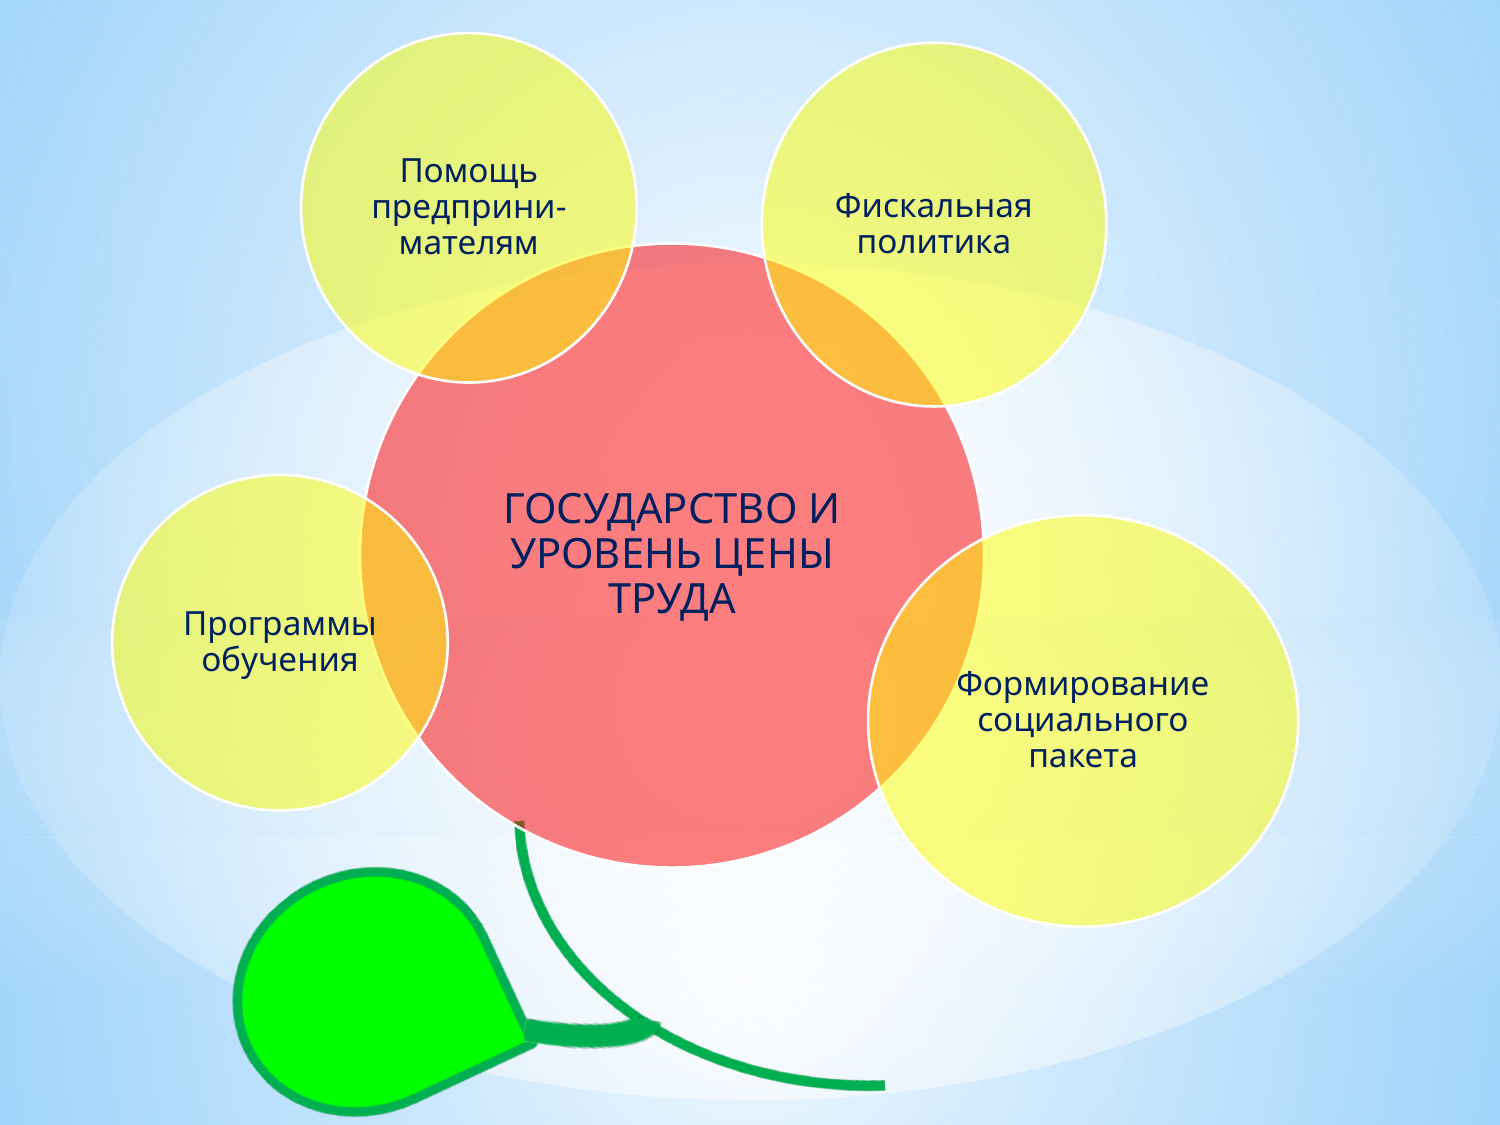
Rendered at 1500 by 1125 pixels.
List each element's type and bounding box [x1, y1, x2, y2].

picture [565, 958, 620, 1094]
picture [239, 864, 510, 1125]
text_box [0, 0, 1500, 1125]
